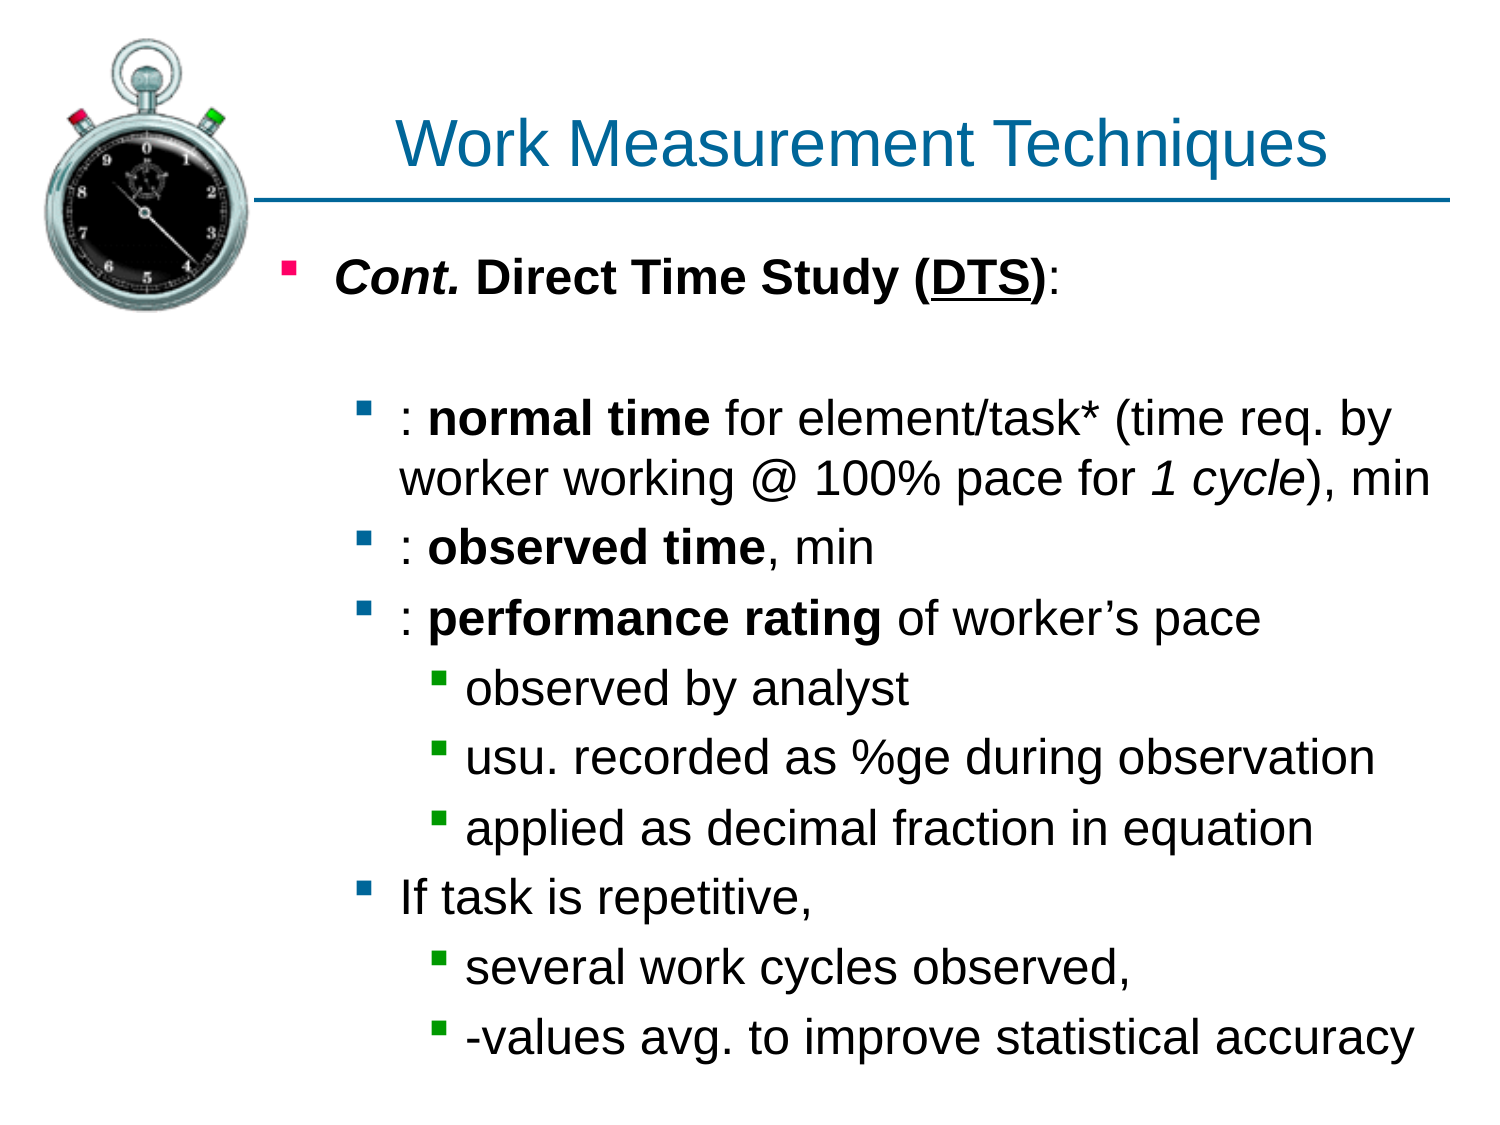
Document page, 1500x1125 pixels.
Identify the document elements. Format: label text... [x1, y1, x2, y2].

picture [37, 37, 254, 313]
title Work Measurement Techniques [275, 37, 1450, 188]
